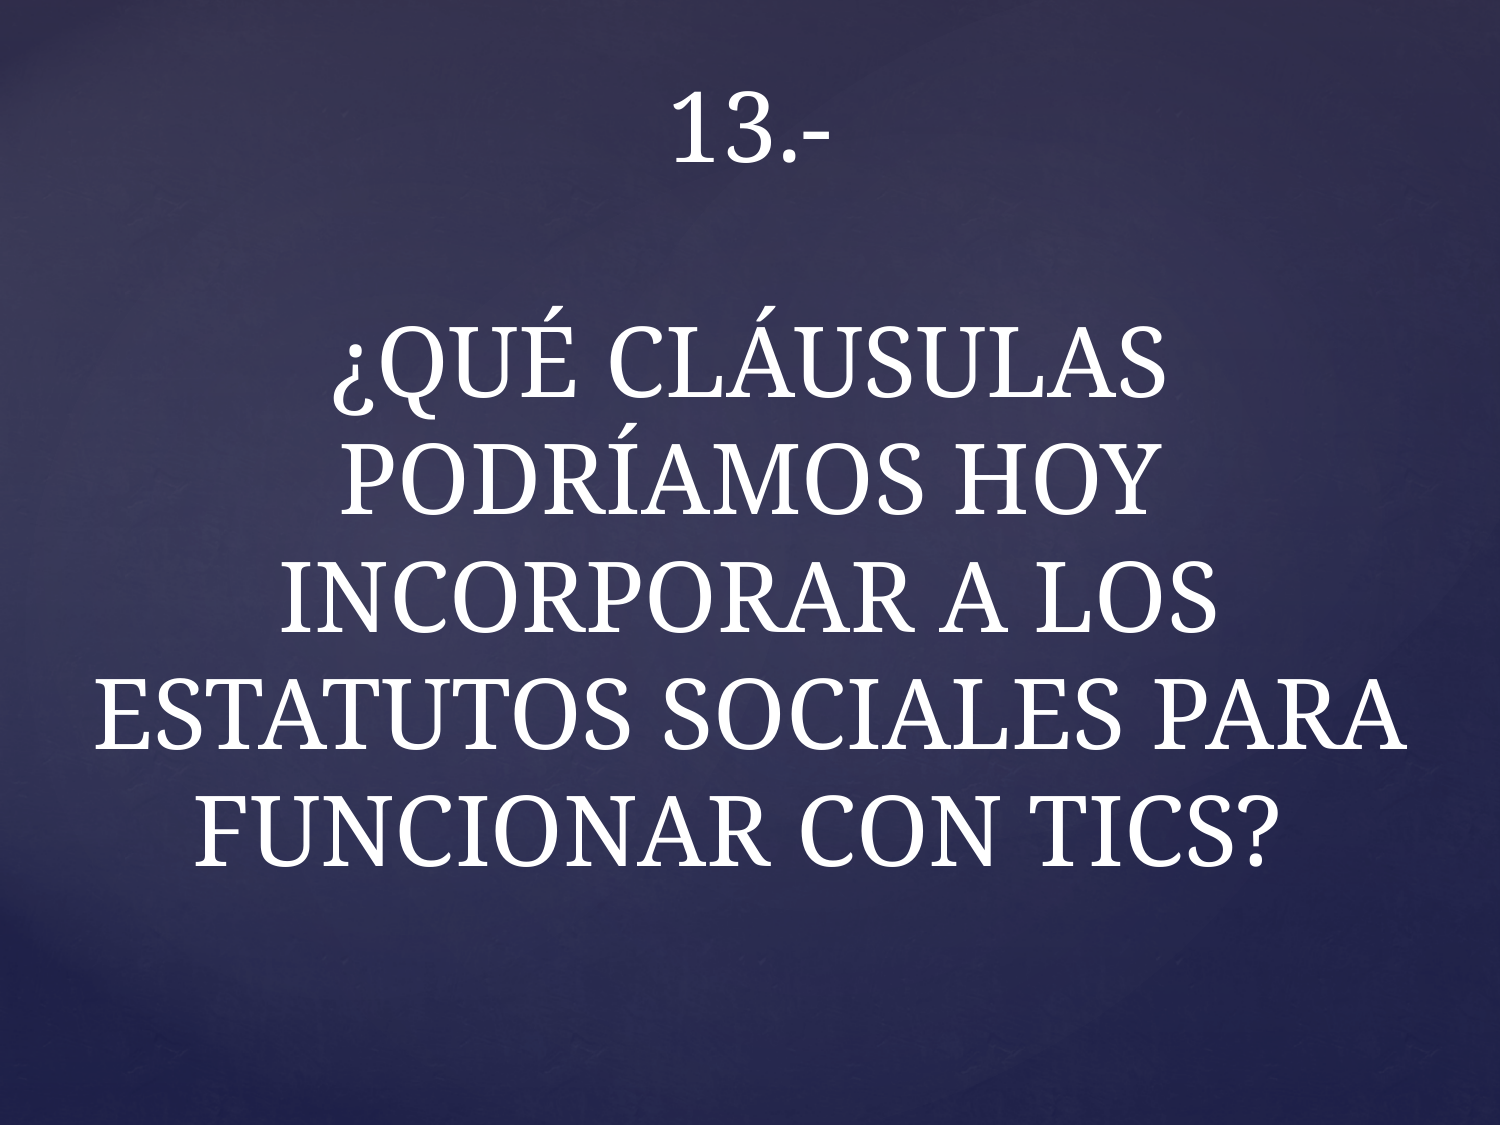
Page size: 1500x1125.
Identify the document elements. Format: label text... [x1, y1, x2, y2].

title 13.- ¿QUÉ CLÁUSULAS PODRÍAMOS HOY INCORPORAR A LOS ESTATUTOS SOCIALES PARA FUNCIONAR CON TICS? [75, 45, 1425, 1012]
